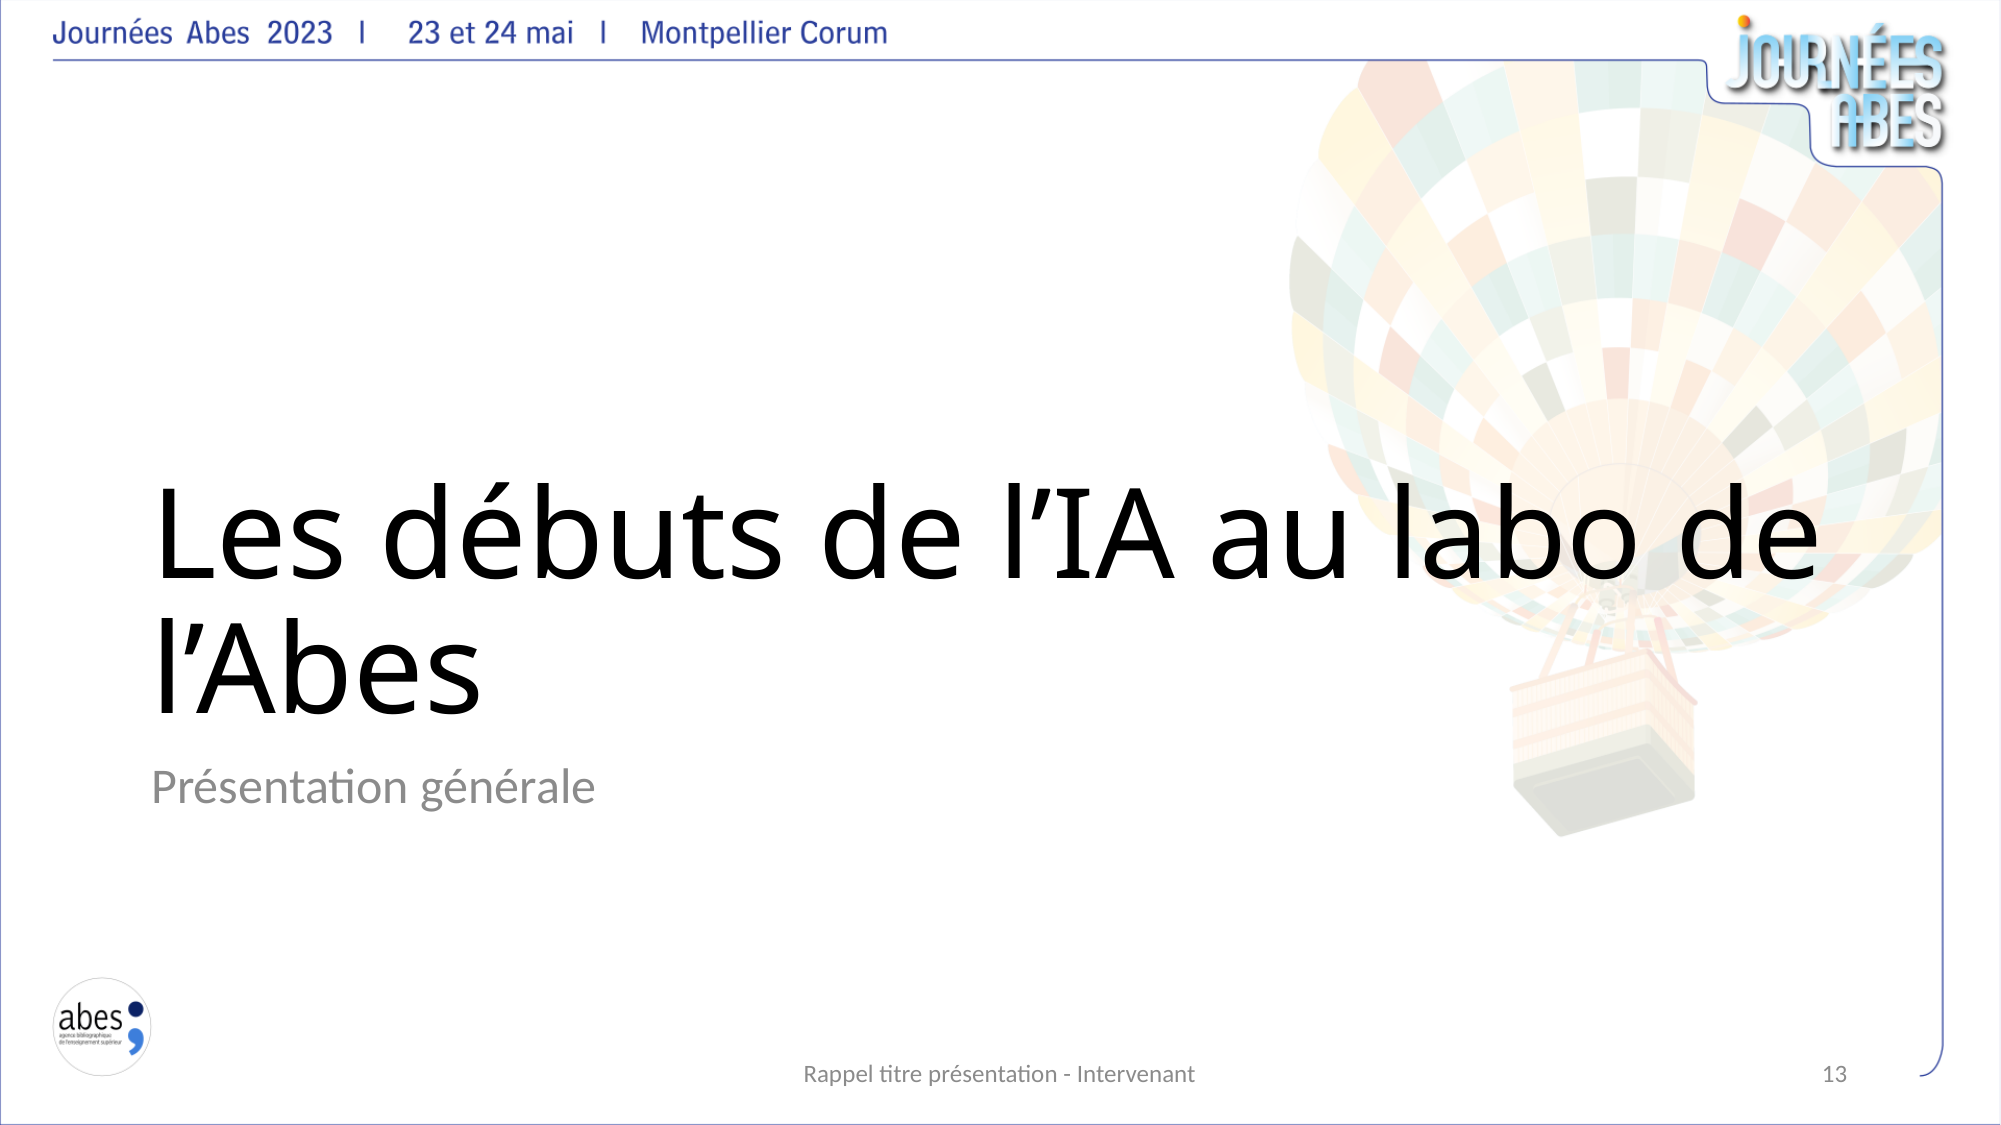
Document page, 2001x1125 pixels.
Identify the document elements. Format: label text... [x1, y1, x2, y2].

footer Rappel titre présentation - Intervenant [662, 1042, 1338, 1103]
slide_number 13 [1412, 1042, 1863, 1103]
picture [0, 0, 2001, 1125]
list Présentation générale [136, 752, 1862, 999]
title Les débuts de l’IA au labo de l’Abes [136, 280, 1862, 749]
